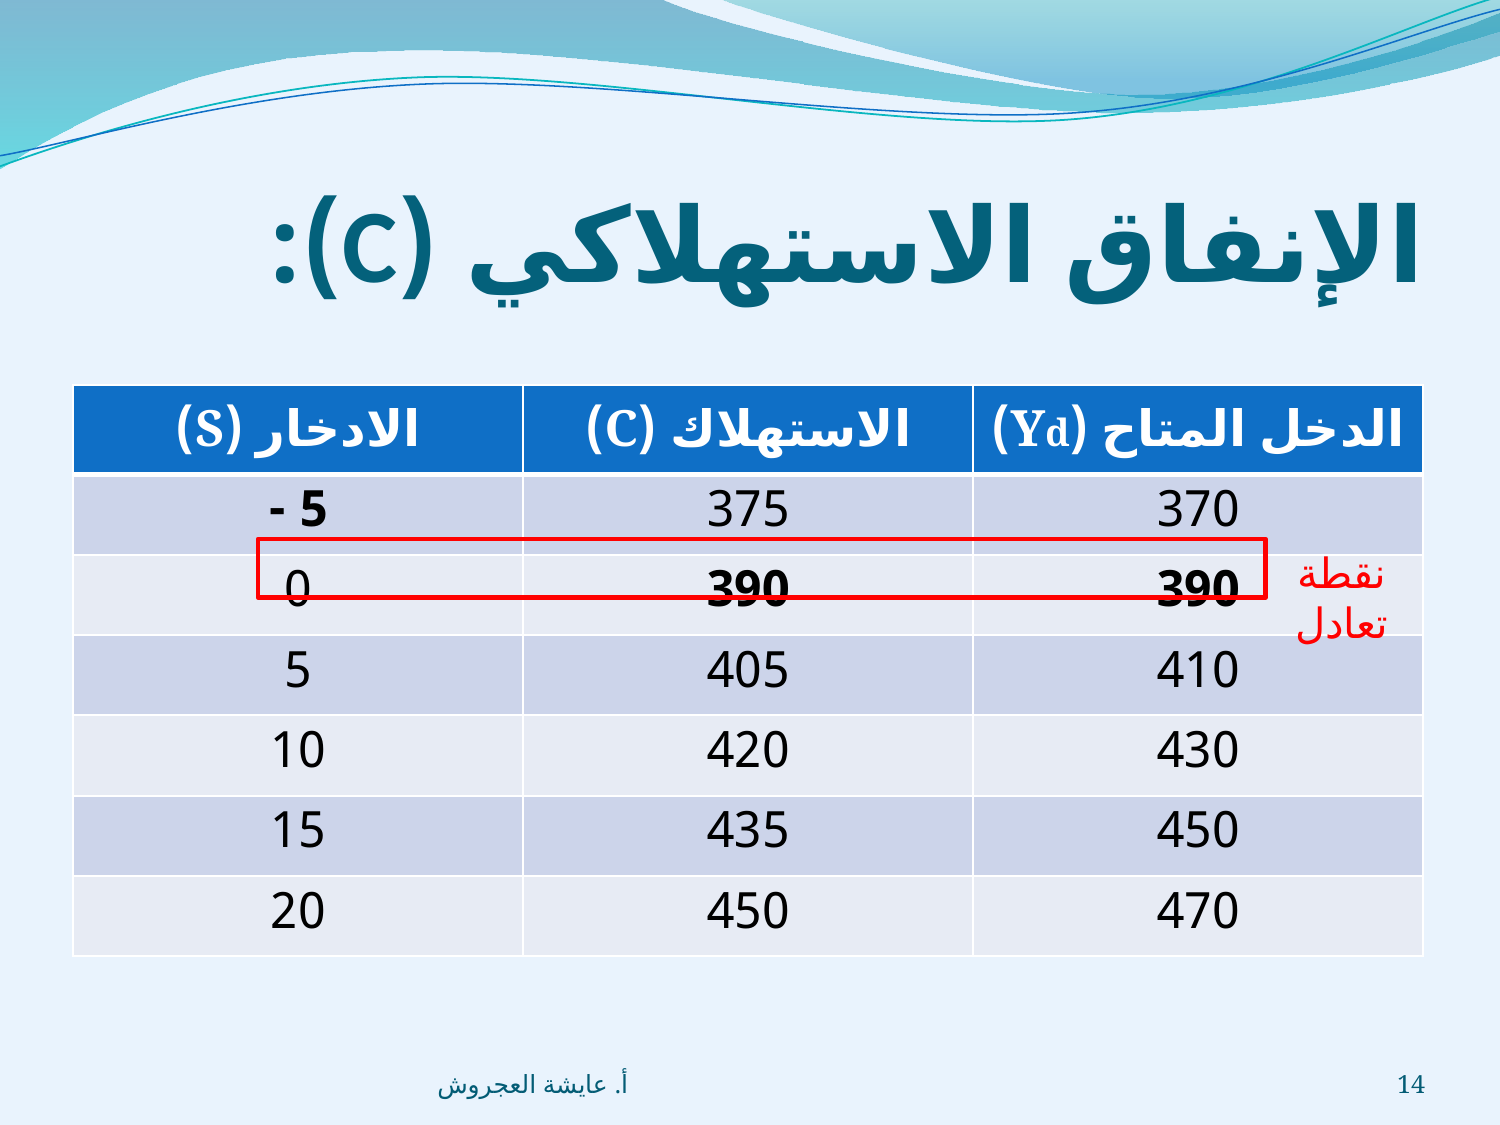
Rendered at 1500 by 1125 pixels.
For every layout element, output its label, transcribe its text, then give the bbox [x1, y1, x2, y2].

table_cell 405 [524, 636, 972, 714]
title الإنفاق الاستهلاكي (C): [75, 115, 1425, 303]
table_cell 430 [974, 716, 1422, 795]
table_cell 410 [974, 636, 1422, 714]
table_cell 10 [74, 716, 522, 795]
table_cell 435 [524, 797, 972, 875]
table_cell 390 [974, 600, 1242, 634]
text_box نقطة تعادل [1242, 538, 1442, 654]
table_cell 375 [524, 477, 972, 537]
table_cell 5 [74, 636, 522, 714]
table_header الدخل المتاح (Yd) [974, 386, 1422, 472]
table_cell 450 [524, 877, 972, 955]
table_cell 390 [524, 600, 972, 634]
text_box [256, 537, 1268, 600]
table_cell 470 [974, 877, 1422, 955]
table_cell 5 - [74, 477, 522, 554]
slide_number 14 [1299, 1042, 1425, 1103]
footer أ. عايشة العجروش [437, 1042, 988, 1103]
table_header الادخار (S) [74, 386, 522, 472]
table_cell 370 [974, 477, 1422, 538]
table_header الاستهلاك (C) [524, 386, 972, 472]
table_cell 20 [74, 877, 522, 955]
table_cell 450 [974, 797, 1422, 875]
table_cell 0 [74, 556, 522, 634]
table_cell 15 [74, 797, 522, 875]
table_cell 420 [524, 716, 972, 795]
